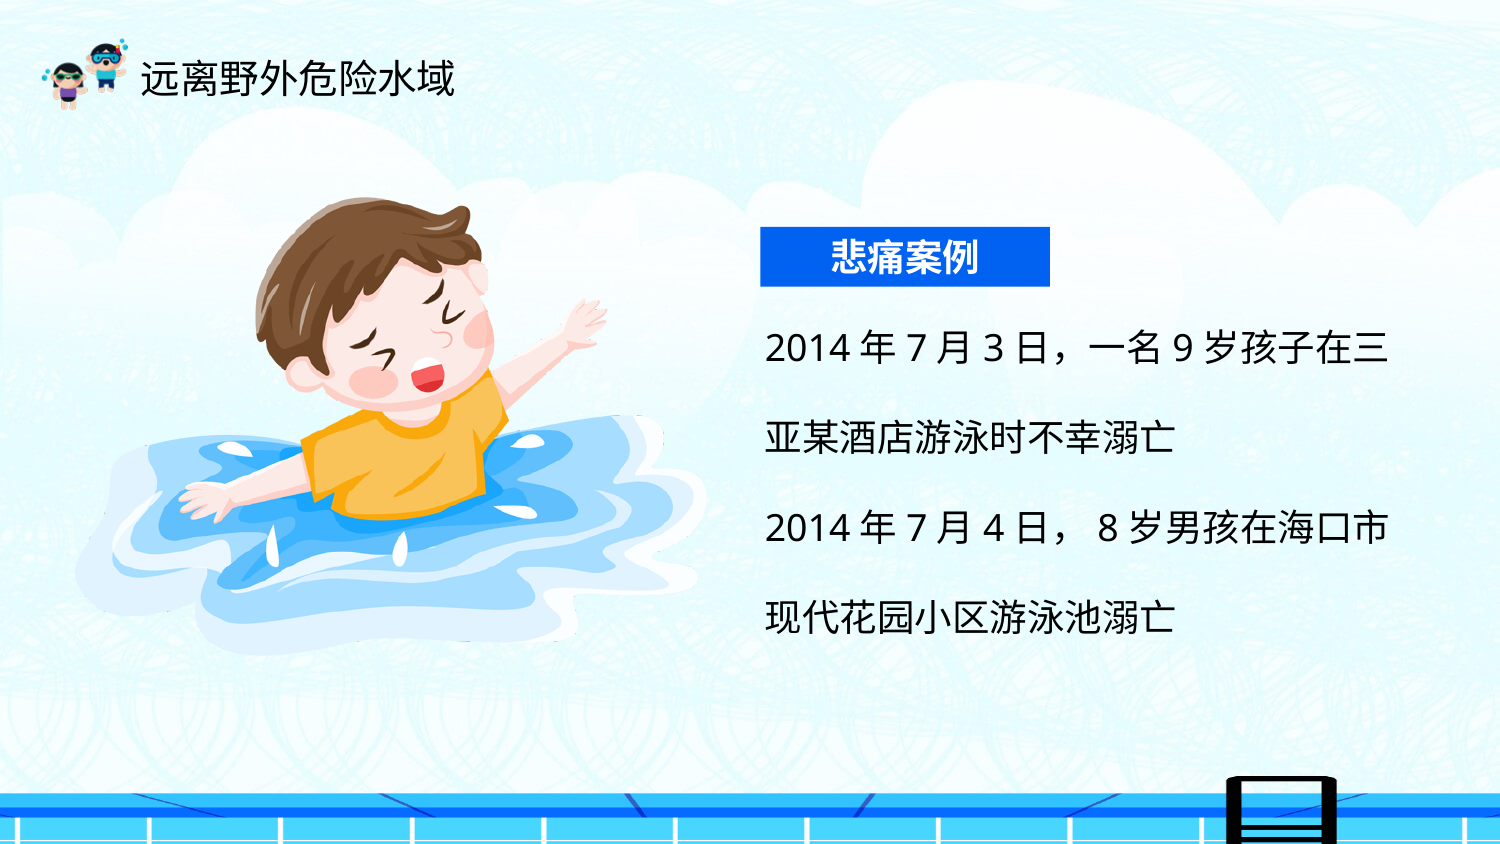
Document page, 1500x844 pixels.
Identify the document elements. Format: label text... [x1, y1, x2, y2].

text_box 悲痛案例 [760, 226, 1050, 287]
text_box 2014年7月3日，一名9岁孩子在三亚某酒店游泳时不幸溺亡 2014年7月4日，8岁男孩在海口市现代花园小区游泳池溺亡 [752, 271, 1413, 647]
picture [0, 0, 1500, 844]
